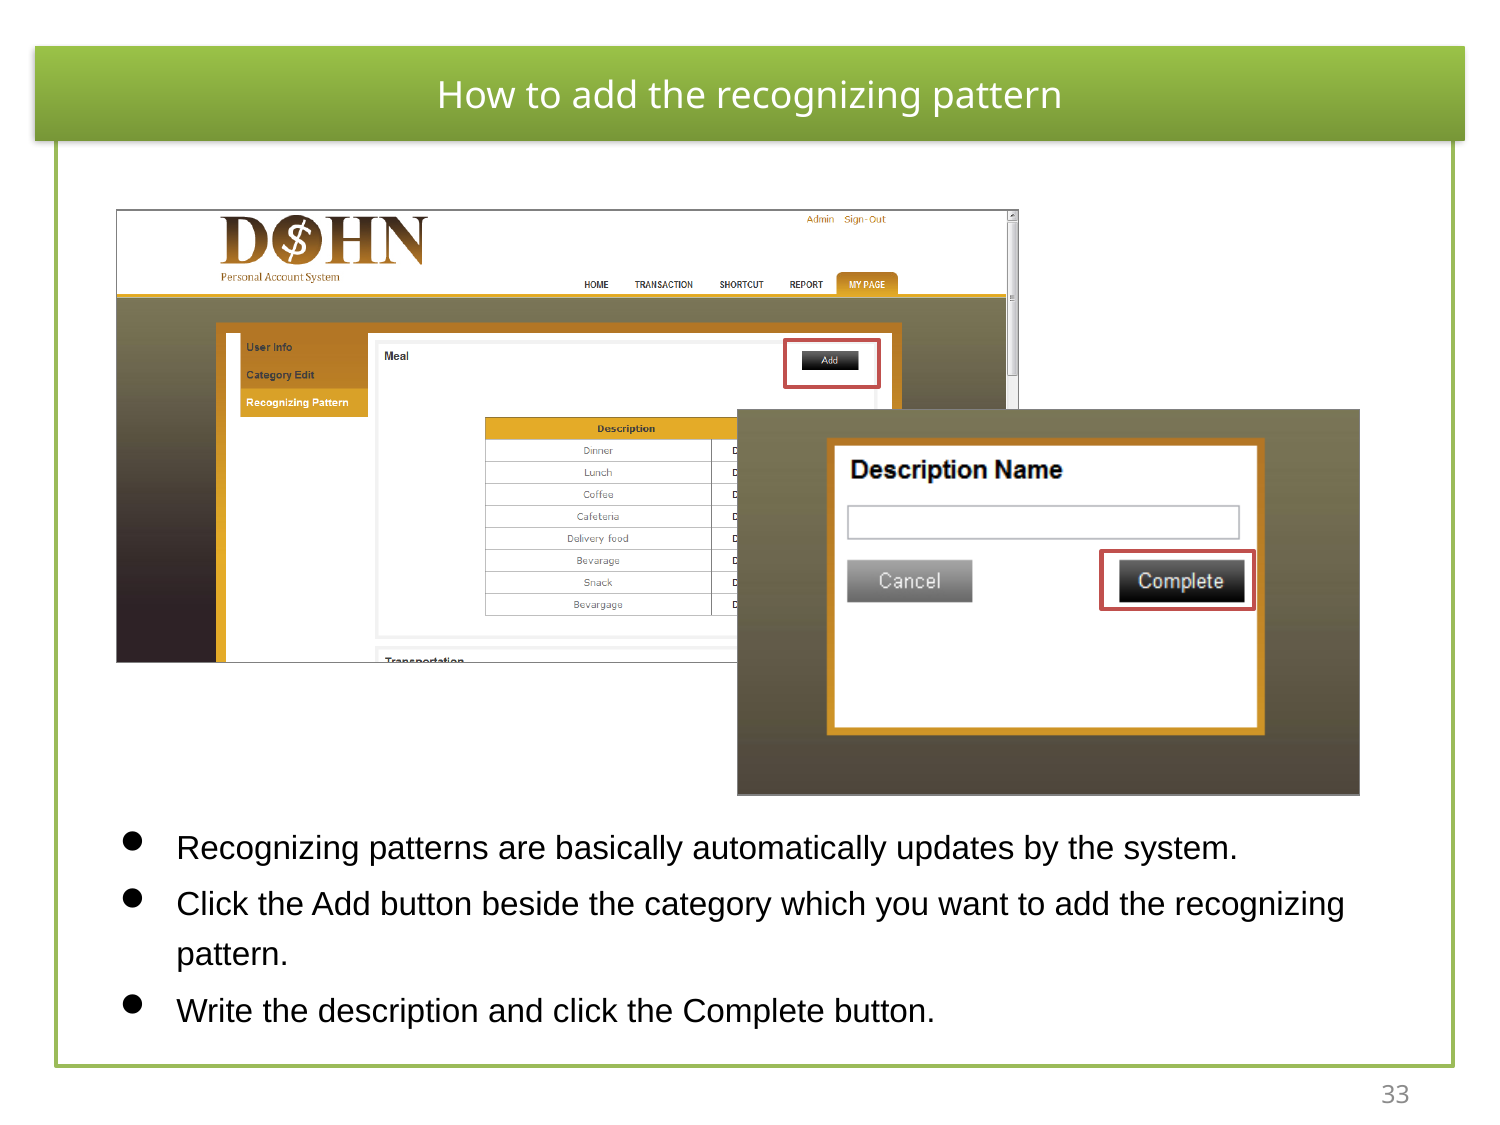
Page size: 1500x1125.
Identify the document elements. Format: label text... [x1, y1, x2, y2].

picture [116, 210, 1359, 795]
text_box [54, 149, 1455, 1068]
text_box How to add the recognizing pattern [35, 46, 1465, 141]
slide_number 33 [1074, 1065, 1425, 1125]
text_box Recognizing patterns are basically automatically updates by the system. Click the Add button beside the category which you want to add the recognizing pattern. Write the description and click the Complete button. [105, 808, 1407, 1055]
